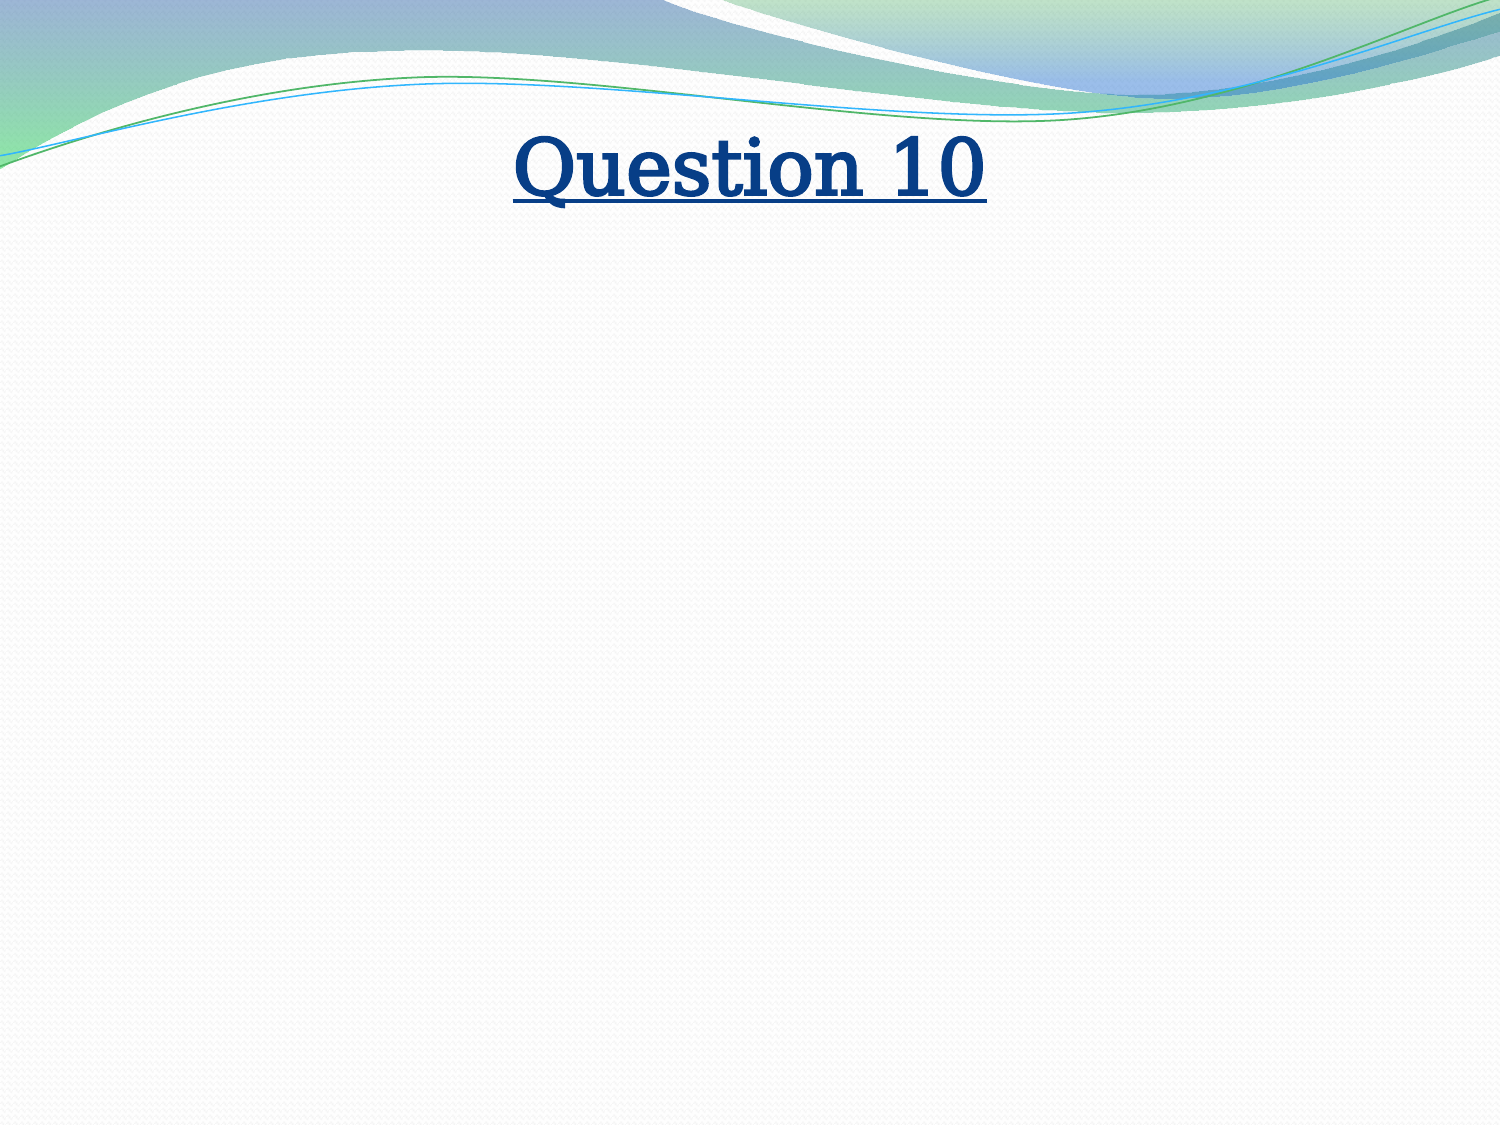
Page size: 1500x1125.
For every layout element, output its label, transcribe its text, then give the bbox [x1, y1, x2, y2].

title Question 10 [75, 115, 1425, 303]
